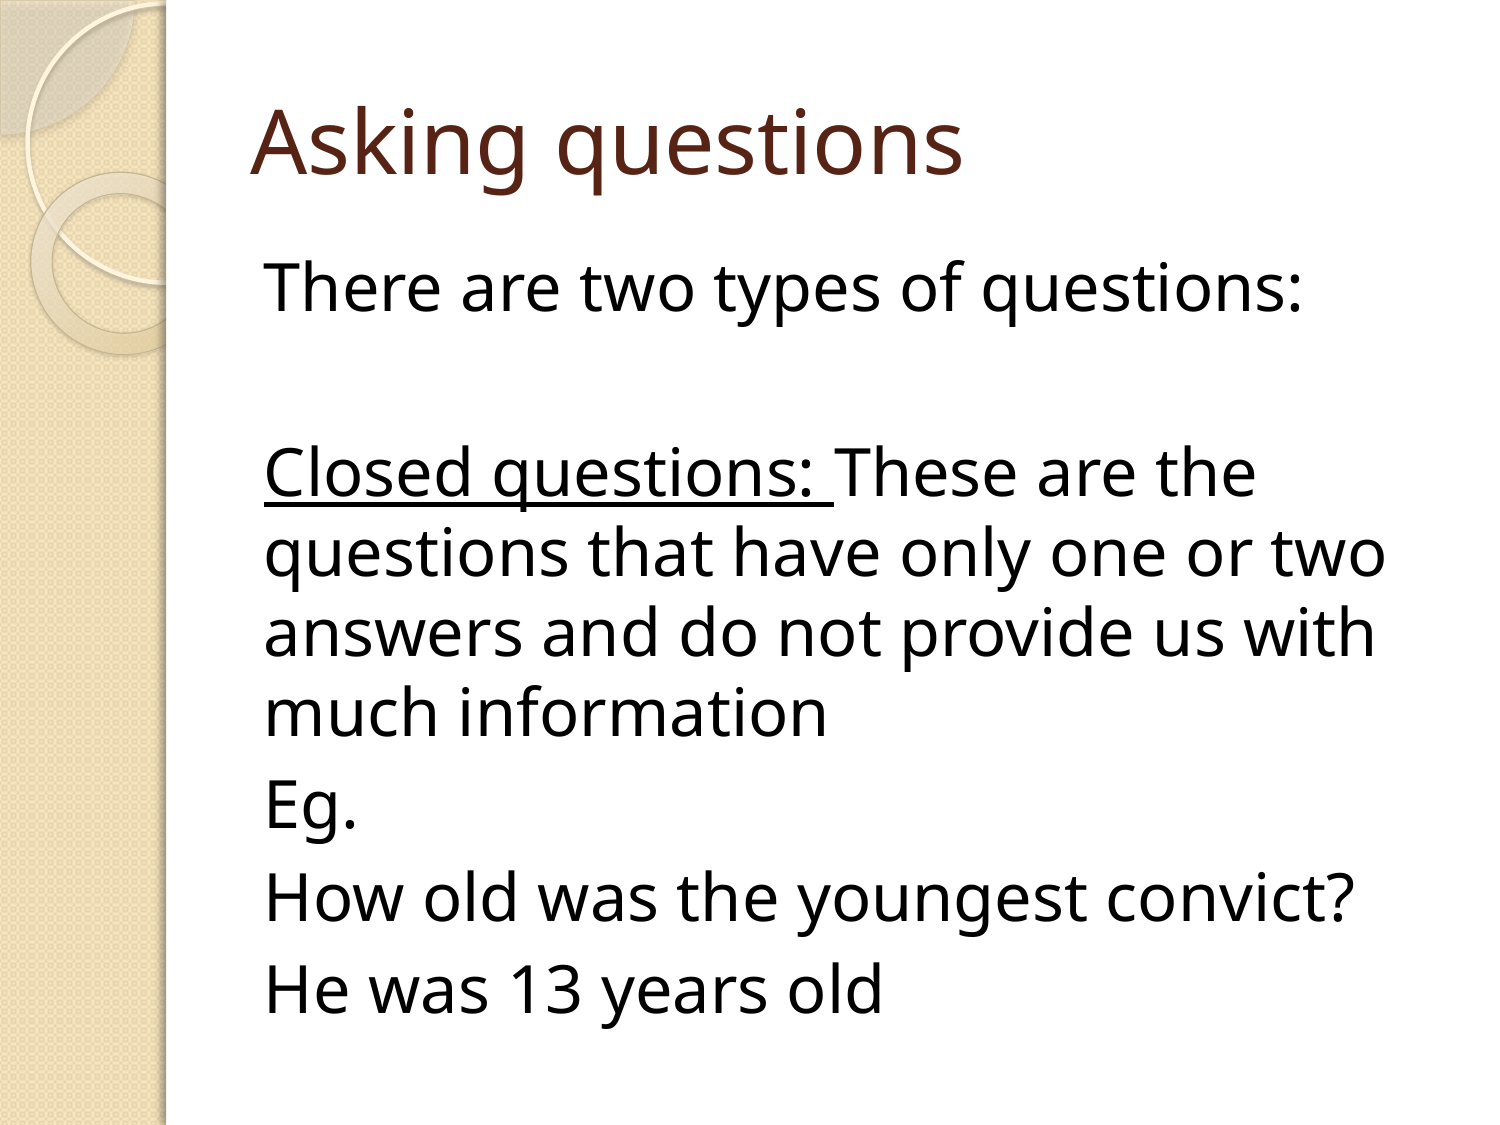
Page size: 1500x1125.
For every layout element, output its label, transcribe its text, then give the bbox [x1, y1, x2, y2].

title Asking questions [235, 45, 1466, 233]
list There are two types of questions: Closed questions: These are the questions that have only one or two answers and do not provide us with much information Eg. How old was the youngest convict? He was 13 years old [235, 237, 1466, 1026]
